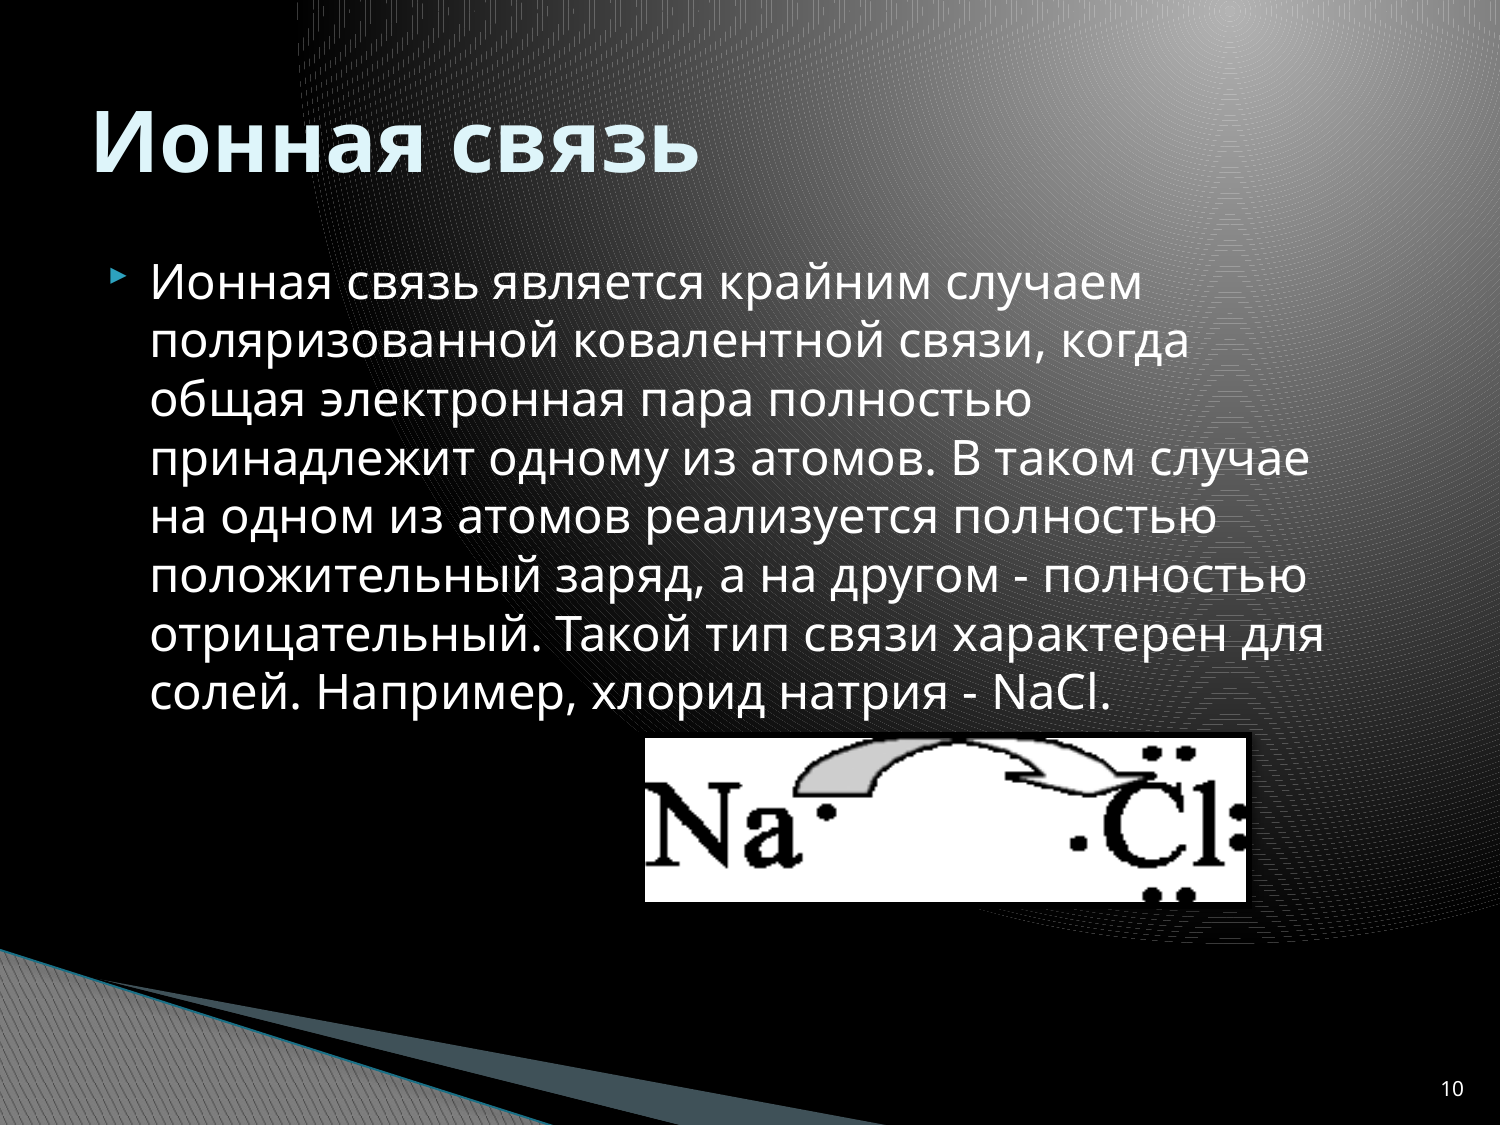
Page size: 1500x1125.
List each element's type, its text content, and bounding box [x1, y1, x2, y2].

title Ионная связь [75, 45, 1425, 233]
slide_number 10 [1418, 1051, 1479, 1112]
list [644, 737, 1247, 903]
picture [0, 952, 543, 1125]
list Ионная связь является крайним случаем поляризованной ковалентной связи, когда общая электронная пара полностью принадлежит одному из атомов. В таком случае на одном из атомов реализуется полностью положительный заряд, а на другом - полностью отрицательный. Такой тип связи характерен для солей. Например, хлорид натрия - NaCl. [74, 242, 1372, 739]
